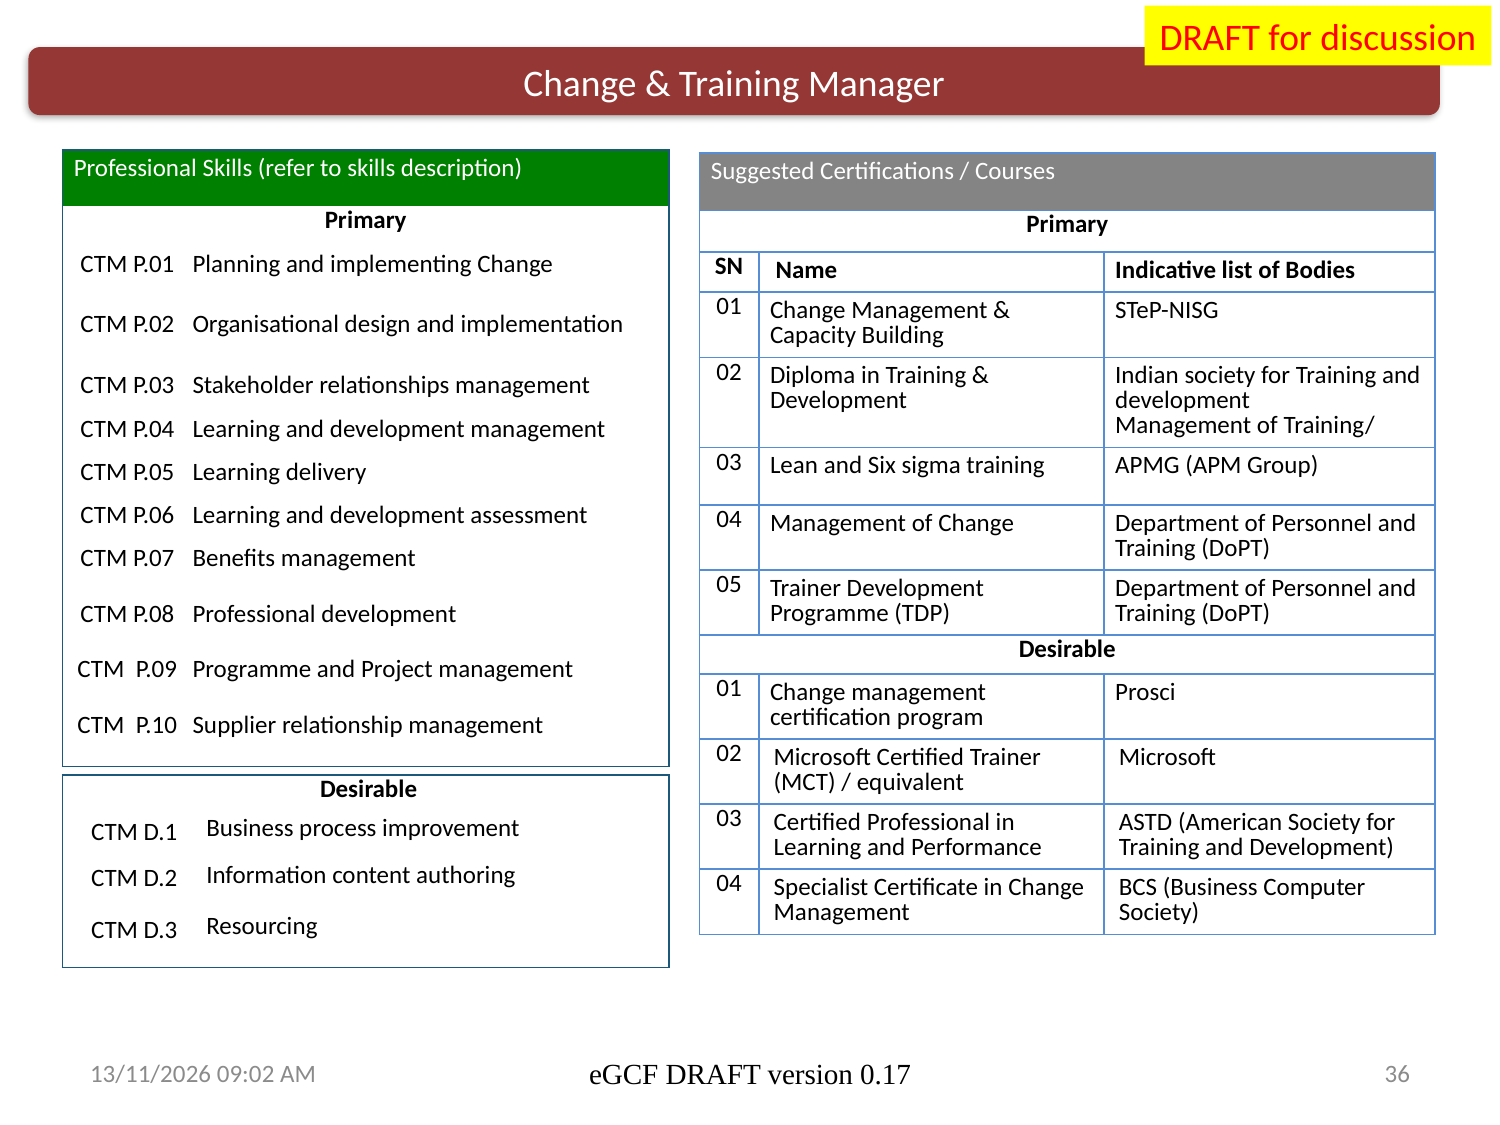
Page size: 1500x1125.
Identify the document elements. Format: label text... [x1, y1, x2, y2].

table_cell 03 [700, 448, 758, 504]
text_box DRAFT for discussion [1144, 5, 1492, 66]
table_cell Supplier relationship management [192, 711, 668, 766]
table_cell CTM D.3 [63, 916, 206, 967]
table_cell Primary [63, 206, 668, 250]
table_cell 04 [700, 870, 758, 934]
table_cell Department of Personnel and Training (DoPT) [1105, 571, 1434, 634]
table_cell 01 [700, 675, 758, 738]
table_cell STeP-NISG [1105, 293, 1434, 357]
footer eGCF DRAFT version 0.17 [512, 1042, 988, 1103]
table_cell CTM P.10 [63, 711, 192, 766]
table_cell Primary [700, 211, 1434, 251]
table_cell Organisational design and implementation [192, 310, 668, 371]
table_cell Information content authoring [206, 864, 668, 916]
table_cell Specialist Certificate in Change Management [760, 870, 1103, 934]
table_cell CTM P.06 [63, 501, 192, 544]
text_box Change & Training Manager [27, 46, 1441, 116]
table_cell CTM D.1 [63, 818, 206, 864]
table_cell Programme and Project management [192, 655, 668, 711]
table_cell ASTD (American Society for Training and Development) [1105, 805, 1434, 868]
table_cell Learning and development management [192, 415, 668, 458]
table_cell Learning and development assessment [192, 501, 668, 544]
table_cell Trainer Development Programme (TDP) [760, 571, 1103, 634]
table_cell CTM P.02 [63, 310, 192, 371]
table_cell CTM P.01 [63, 250, 192, 310]
table_cell 02 [700, 740, 758, 803]
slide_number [75, 1042, 425, 1103]
table_cell Management of Change [760, 506, 1103, 569]
table_cell 03 [700, 805, 758, 868]
table_cell Lean and Six sigma training [760, 448, 1103, 504]
table_cell Indicative list of Bodies [1105, 253, 1434, 291]
table_cell CTM P.09 [63, 655, 192, 711]
table_cell Prosci [1105, 675, 1434, 738]
table_cell Planning and implementing Change [192, 250, 668, 310]
table_cell APMG (APM Group) [1105, 448, 1434, 504]
table_cell Microsoft [1105, 740, 1434, 803]
table_cell Change management certification program [760, 675, 1103, 738]
slide_number 36 [1074, 1042, 1425, 1103]
table_cell Name [760, 253, 1103, 291]
table_cell CTM P.07 [63, 544, 192, 600]
table_cell 02 [700, 358, 758, 447]
table_cell Benefits management [192, 544, 668, 600]
table_cell Microsoft Certified Trainer (MCT) / equivalent [760, 740, 1103, 803]
table_cell Department of Personnel and Training (DoPT) [1105, 506, 1434, 569]
table_cell Indian society for Training and development Management of Training/ [1105, 358, 1434, 447]
table_cell 05 [700, 571, 758, 634]
table_cell CTM D.2 [63, 864, 206, 916]
table_cell 04 [700, 506, 758, 569]
table_cell Certified Professional in Learning and Performance [760, 805, 1103, 868]
table_header Desirable [63, 776, 668, 818]
table_cell Business process improvement [206, 818, 668, 864]
table_cell CTM P.04 [63, 415, 192, 458]
table_cell 01 [700, 293, 758, 357]
table_cell BCS (Business Computer Society) [1105, 870, 1434, 934]
table_cell CTM P.05 [63, 458, 192, 501]
table_cell Learning delivery [192, 458, 668, 501]
table_cell Change Management & Capacity Building [760, 293, 1103, 357]
table_cell SN [700, 253, 758, 291]
table_cell Desirable [700, 636, 1434, 673]
table_cell Professional development [192, 600, 668, 655]
table_cell Stakeholder relationships management [192, 371, 668, 415]
table_cell CTM P.08 [63, 600, 192, 655]
table_cell CTM P.03 [63, 371, 192, 415]
table_header Professional Skills (refer to skills description) [63, 151, 668, 206]
table_cell Diploma in Training & Development [760, 358, 1103, 447]
table_cell Resourcing [206, 916, 668, 967]
table_header Suggested Certifications / Courses [700, 154, 1434, 210]
